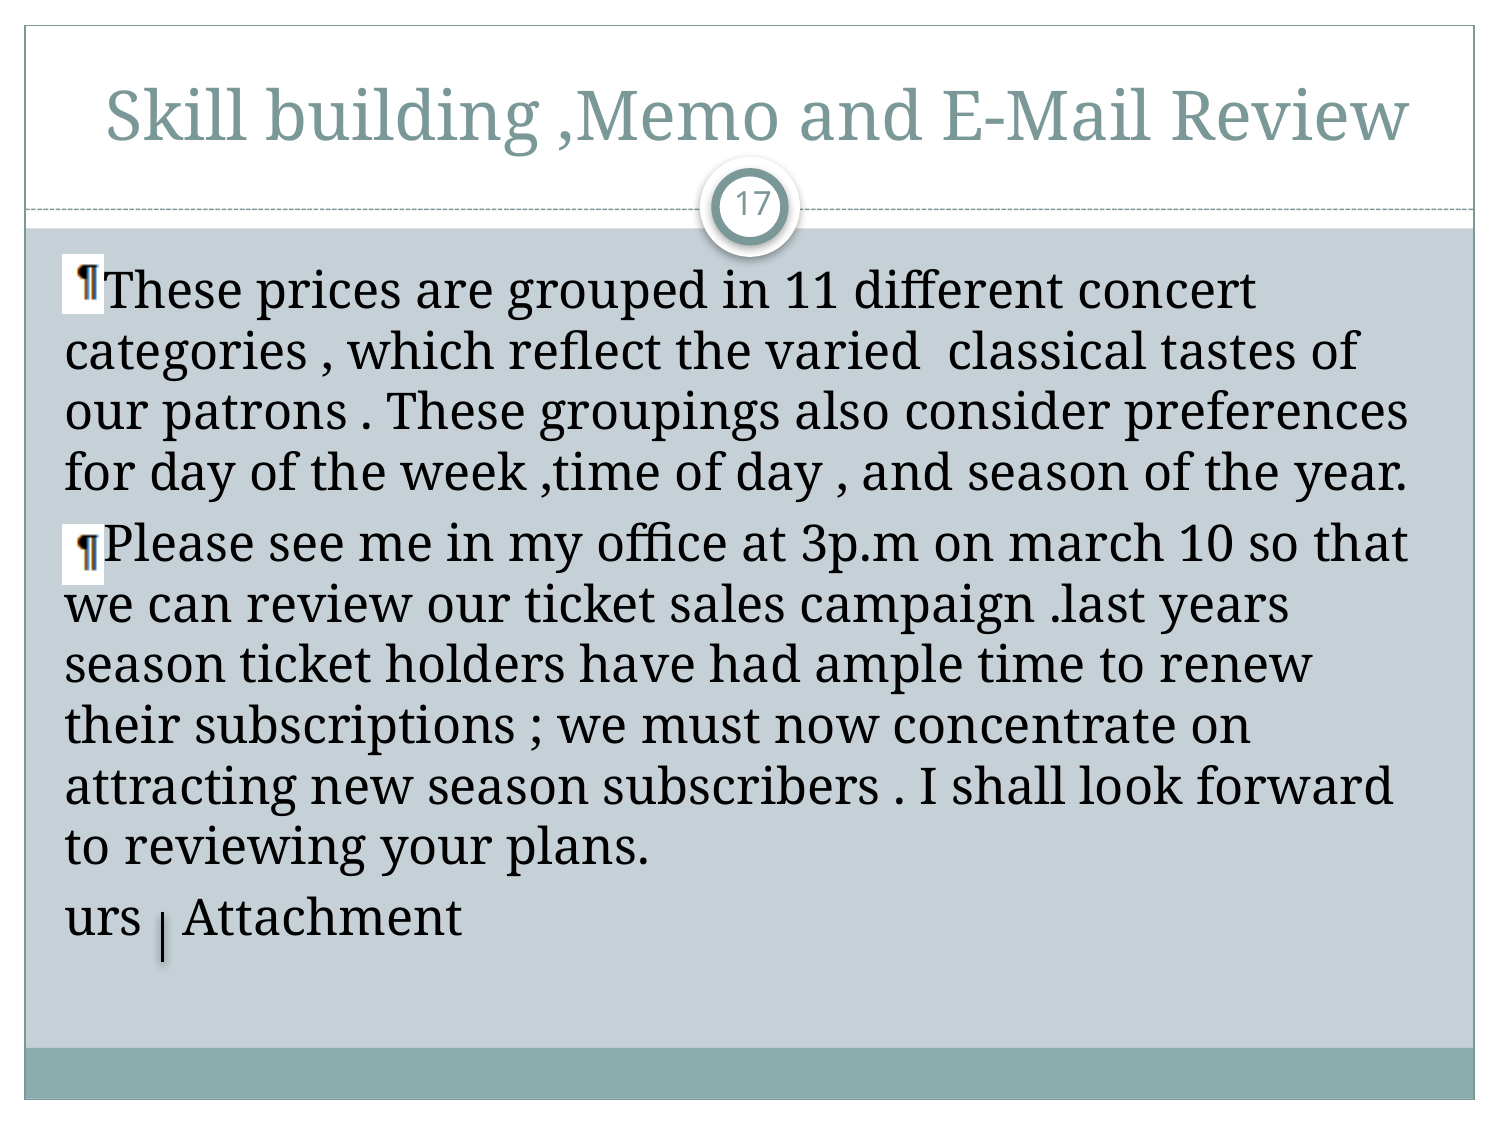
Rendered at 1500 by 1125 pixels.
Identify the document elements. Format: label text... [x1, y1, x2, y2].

list These prices are grouped in 11 different concert categories , which reflect the varied classical tastes of our patrons . These groupings also consider preferences for day of the week ,time of day , and season of the year. Please see me in my office at 3p.m on march 10 so that we can review our ticket sales campaign .last years season ticket holders have had ample time to renew their subscriptions ; we must now concentrate on attracting new season subscribers . I shall look forward to reviewing your plans. urs Attachment [49, 250, 1445, 1001]
slide_number 17 [715, 168, 791, 241]
picture [61, 524, 104, 585]
title Skill building ,Memo and E-Mail Review [49, 37, 1450, 162]
picture [61, 254, 104, 315]
